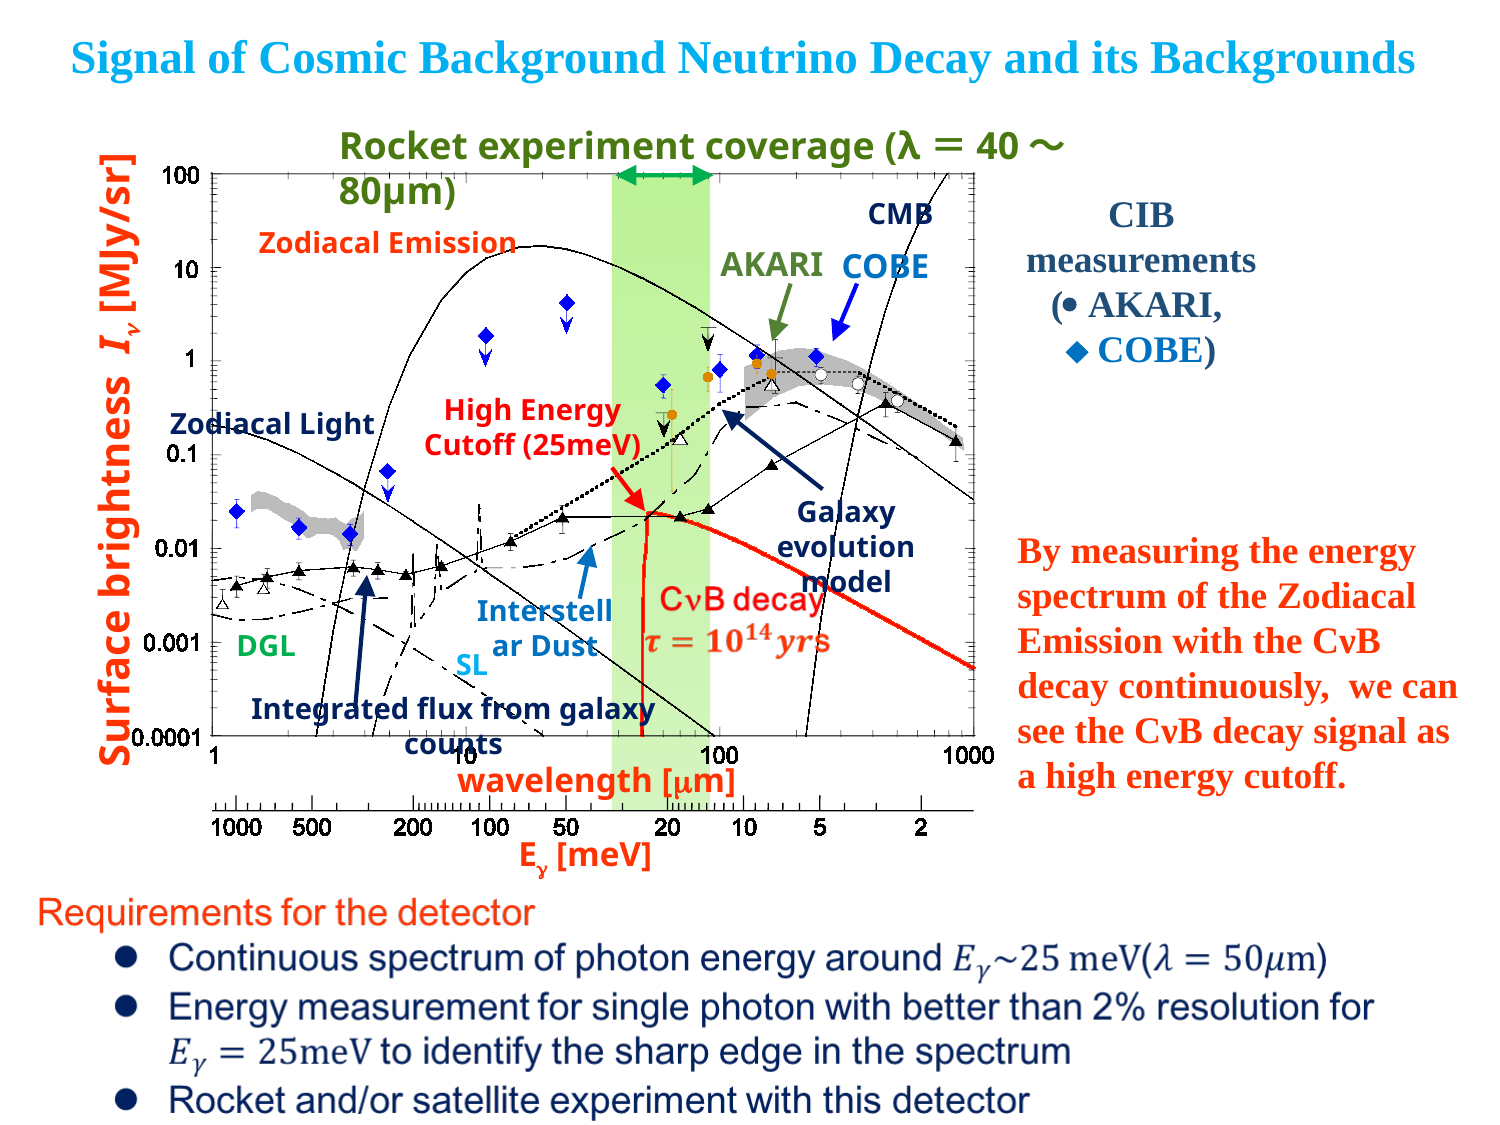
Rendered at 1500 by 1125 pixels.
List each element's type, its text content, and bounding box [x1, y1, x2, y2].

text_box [80, 164, 994, 882]
text_box [22, 881, 1412, 1125]
title Signal of Cosmic Background Neutrino Decay and its Backgrounds [55, 19, 1500, 98]
text_box Rocket experiment coverage (λ＝40～80μm) [324, 114, 1103, 220]
text_box By measuring the energy spectrum of the Zodiacal Emission with the CνB decay continuously, we can see the CνB decay signal as a high energy cutoff. [1002, 518, 1483, 804]
text_box CIB measurements ( AKARI,  COBE) [1002, 182, 1281, 378]
